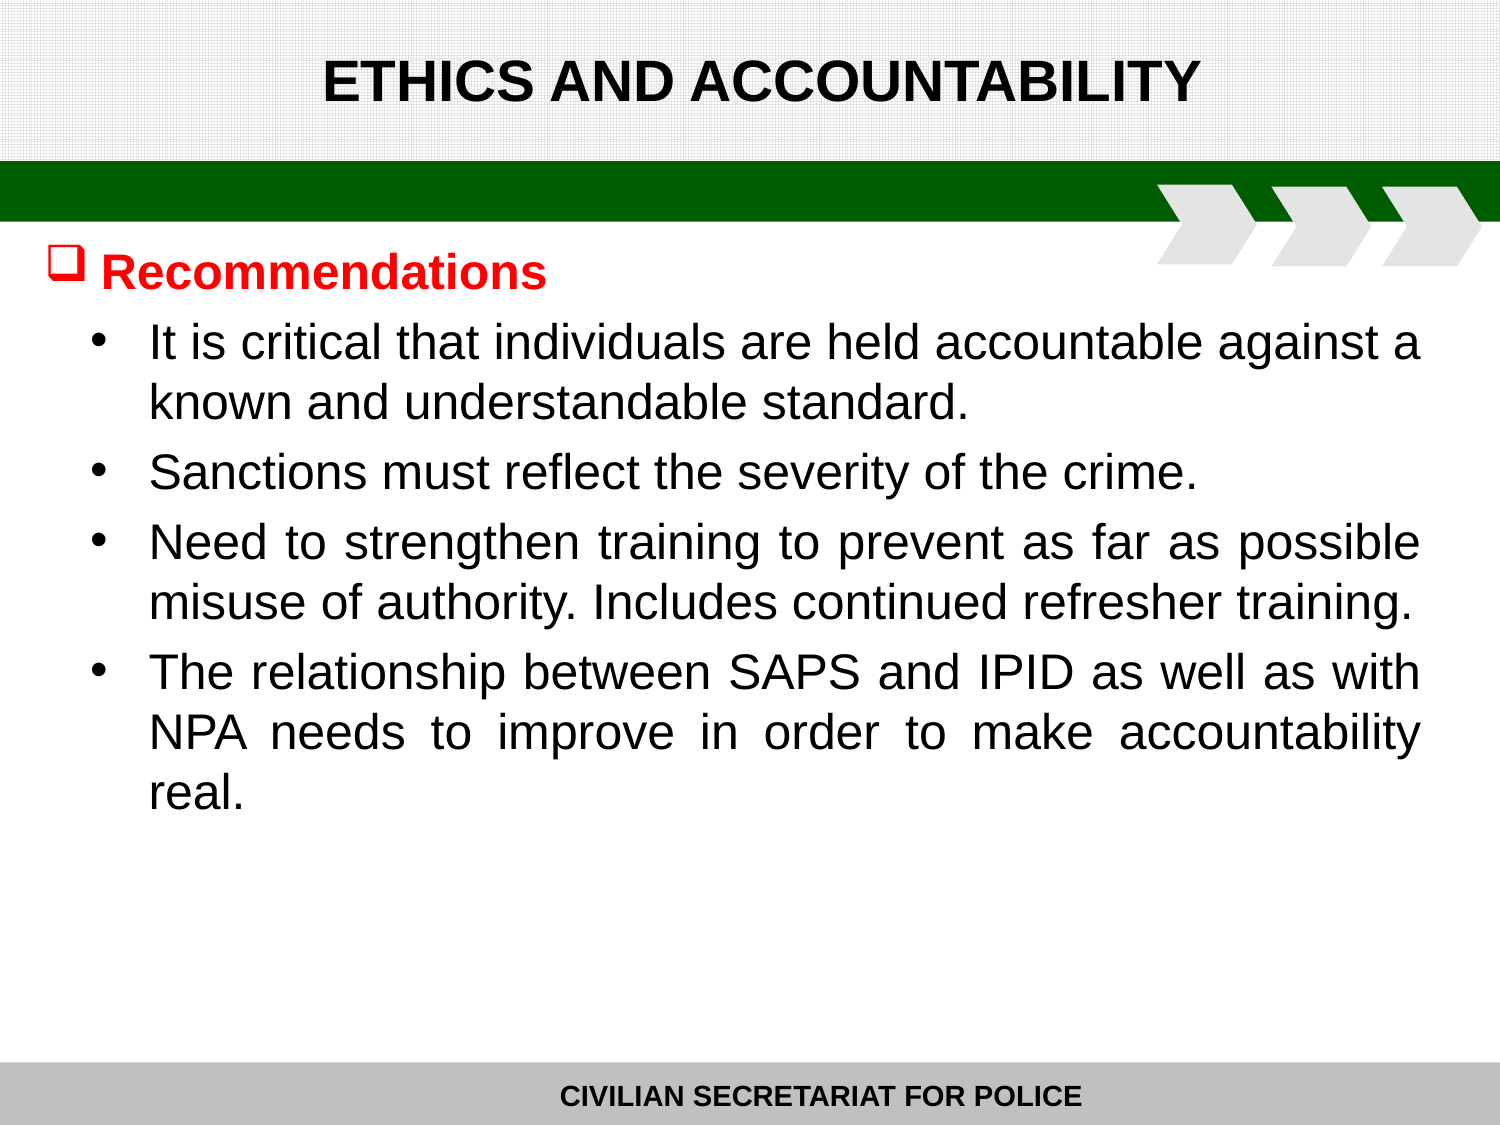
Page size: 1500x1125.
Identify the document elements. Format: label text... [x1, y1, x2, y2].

list Recommendations It is critical that individuals are held accountable against a known and understandable standard. Sanctions must reflect the severity of the crime. Need to strengthen training to prevent as far as possible misuse of authority. Includes continued refresher training. The relationship between SAPS and IPID as well as with NPA needs to improve in order to make accountability real. [29, 231, 1437, 1047]
title ETHICS AND ACCOUNTABILITY [87, 19, 1437, 138]
